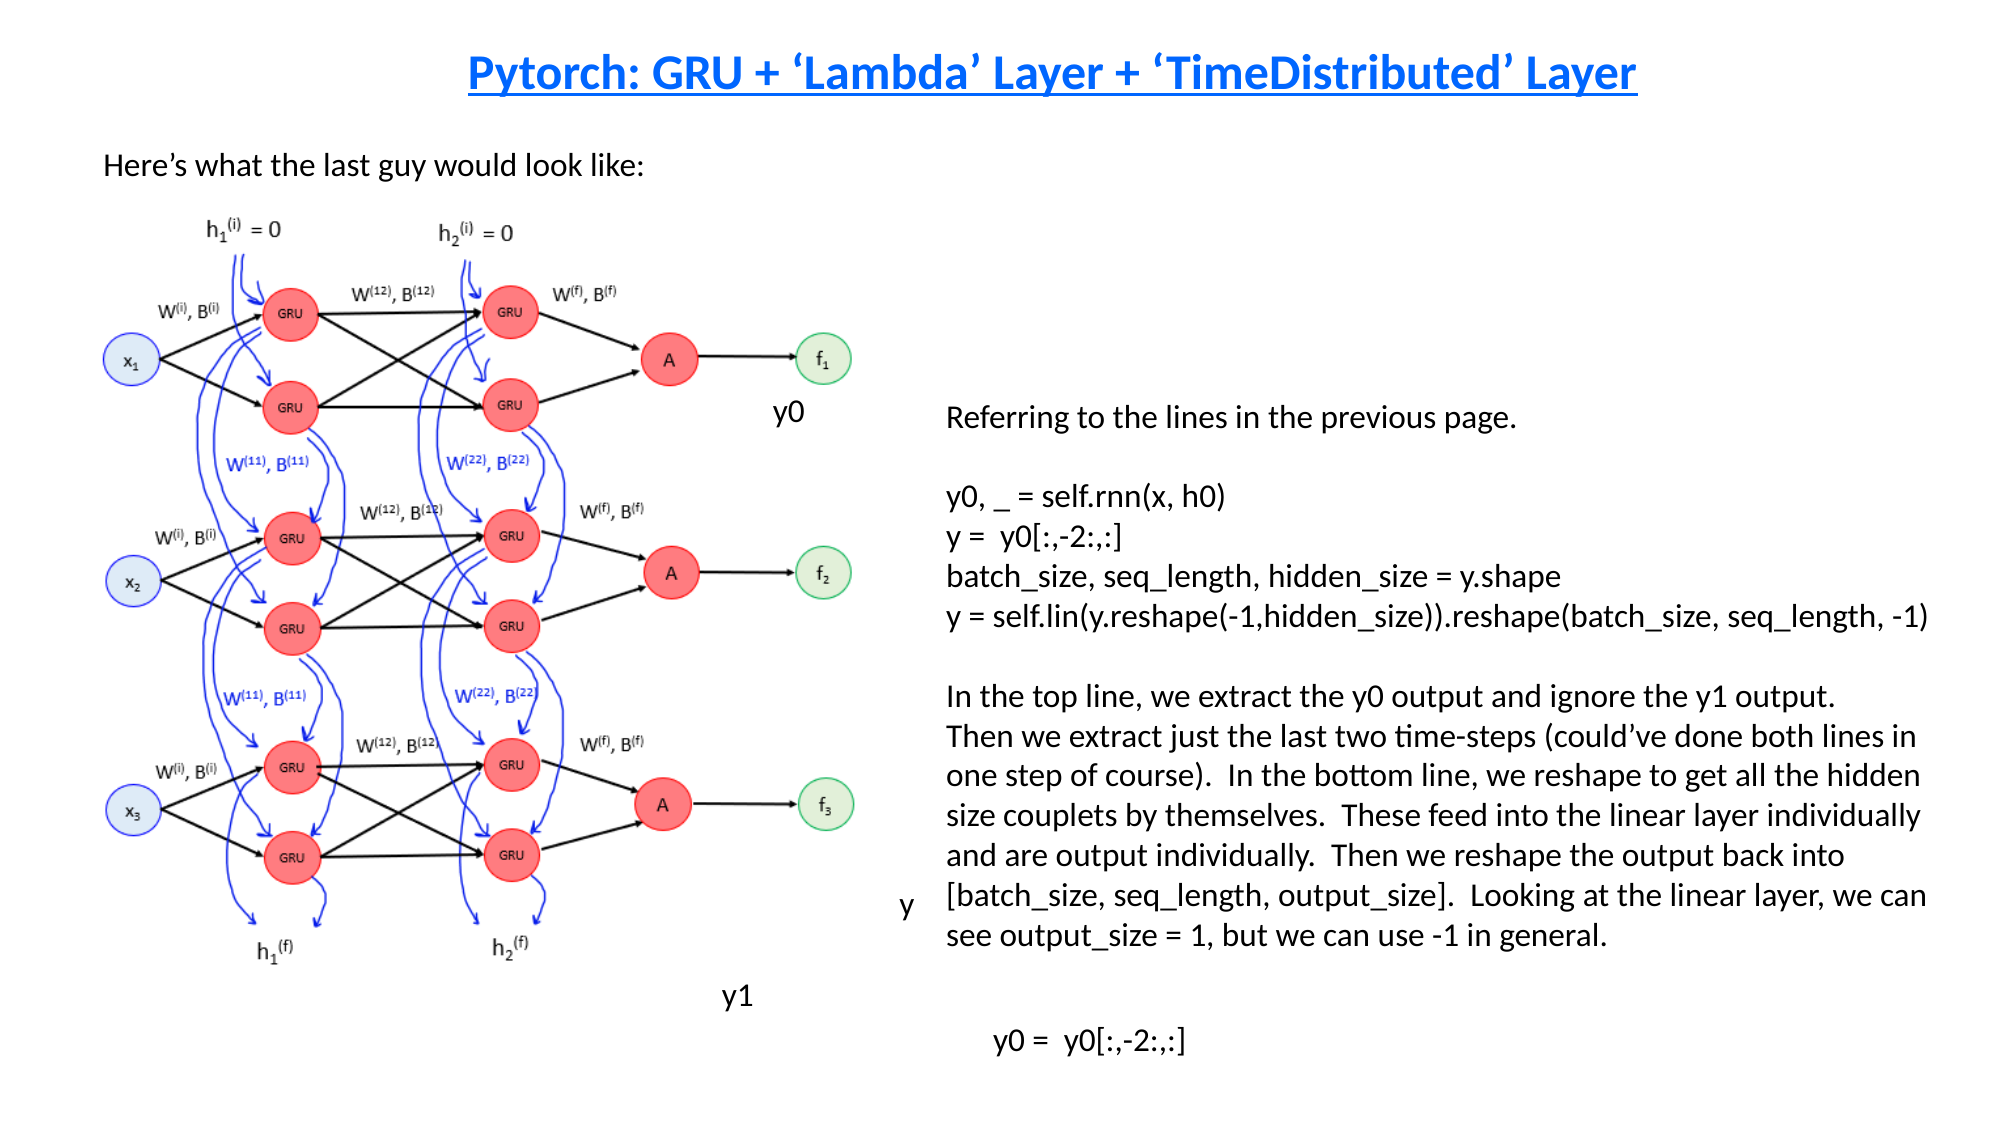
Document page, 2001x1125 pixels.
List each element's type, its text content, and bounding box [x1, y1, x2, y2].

text_box Pytorch: GRU + ‘Lambda’ Layer + ‘TimeDistributed’ Layer [453, 32, 1653, 108]
text_box y0 = y0[:,-2:,:] [978, 1010, 1225, 1066]
text_box Here’s what the last guy would look like: [88, 135, 749, 191]
picture [86, 211, 861, 979]
text_box y1 [707, 979, 769, 1021]
text_box Referring to the lines in the previous page. y0, _ = self.rnn(x, h0) y = y0[:,-2:,:] batch_size, seq_length, hidden_size = y.shape y = self.lin(y.reshape(-1,hidden_size)).reshape(batch_size, seq_length, -1) In the top line, we extract the y0 output and ignore the y1 output. Then we extract just the last two time-steps (could’ve done both lines in one step of course). In the bottom line, we reshape to get all the hidden size couplets by themselves. These feed into the linear layer individually and are output individually. Then we reshape the output back into [batch_size, seq_length, output_size]. Looking at the linear layer, we can see output_size = 1, but we can use -1 in general. [931, 387, 1977, 961]
text_box y [884, 874, 930, 930]
